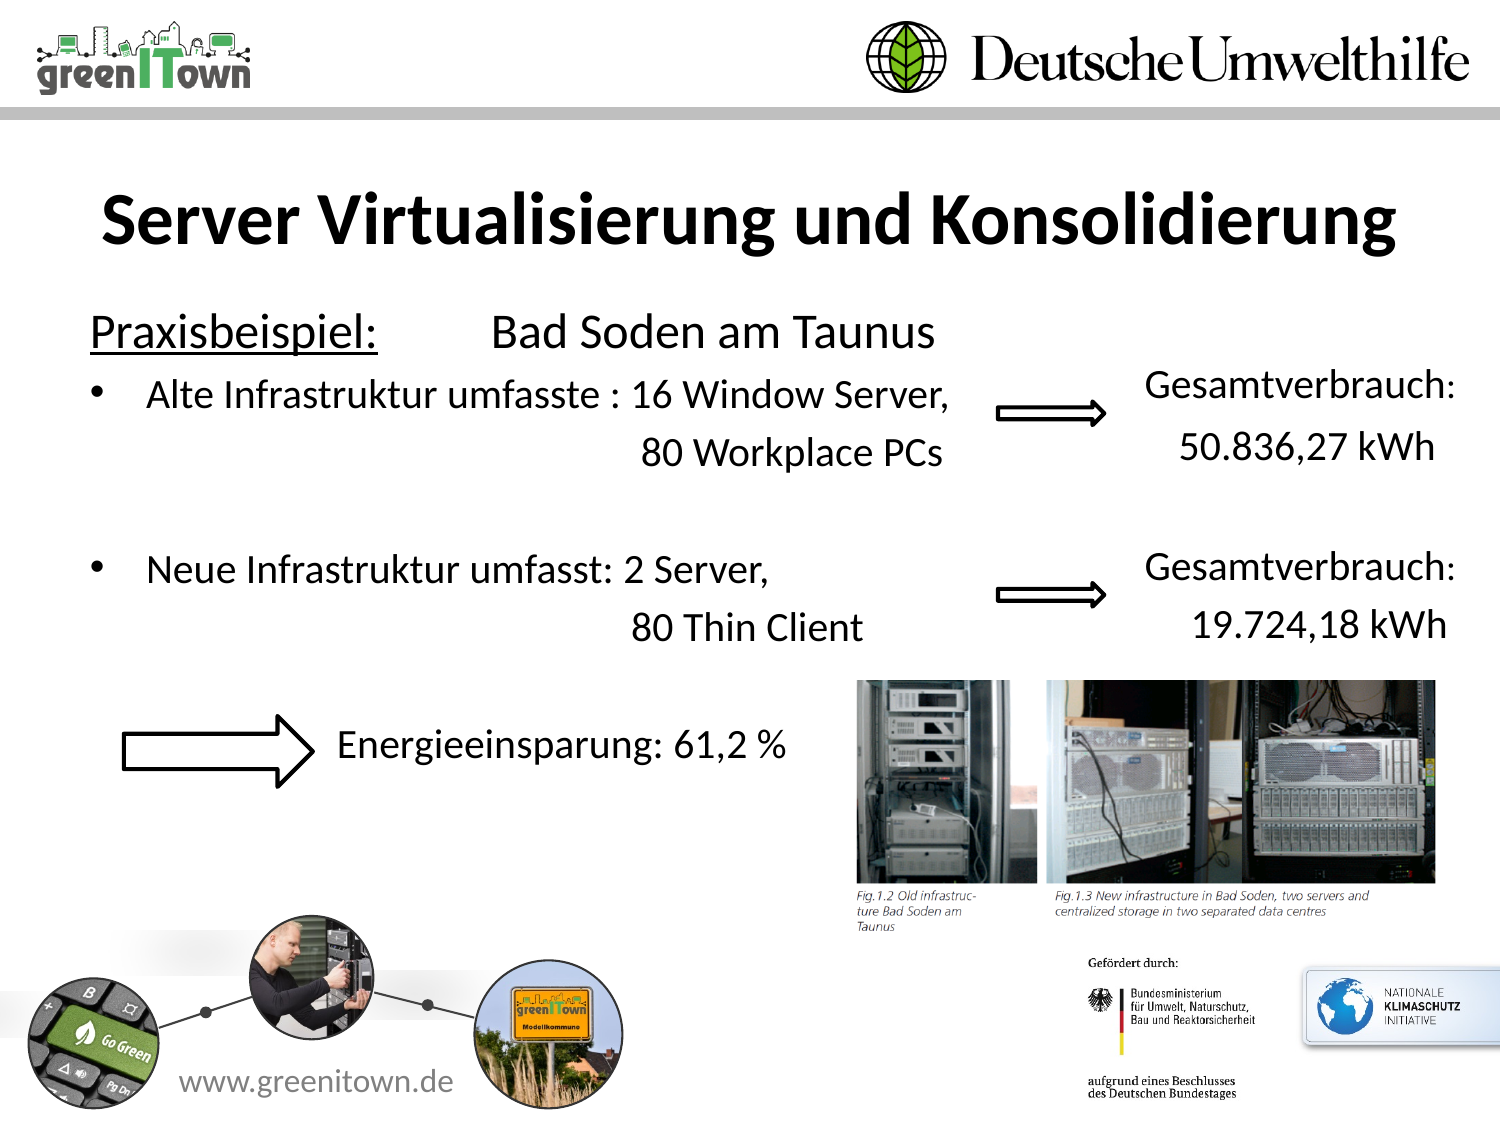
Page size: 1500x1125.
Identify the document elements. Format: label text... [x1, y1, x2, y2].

picture [30, 983, 75, 1104]
text_box [995, 581, 1107, 609]
text_box [121, 714, 315, 789]
text_box Gesamtverbrauch: [1129, 349, 1480, 415]
text_box Gesamtverbrauch: [1129, 531, 1480, 597]
text_box 19.724,18 kWh [1175, 588, 1464, 654]
text_box 50.836,27 kWh [1164, 411, 1452, 477]
picture [866, 21, 1469, 93]
picture [856, 680, 1500, 1119]
list Praxisbeispiel: Bad Soden am Taunus Alte Infrastruktur umfasste : 16 Window Server, 80 Workplace PCs Neue Infrastruktur umfasst: 2 Server, 80 Thin Client Energieeinsparung: 61,2 % [75, 290, 1425, 1125]
picture [37, 21, 250, 95]
text_box [995, 399, 1107, 428]
title Server Virtualisierung und Konsolidierung [75, 162, 1425, 290]
